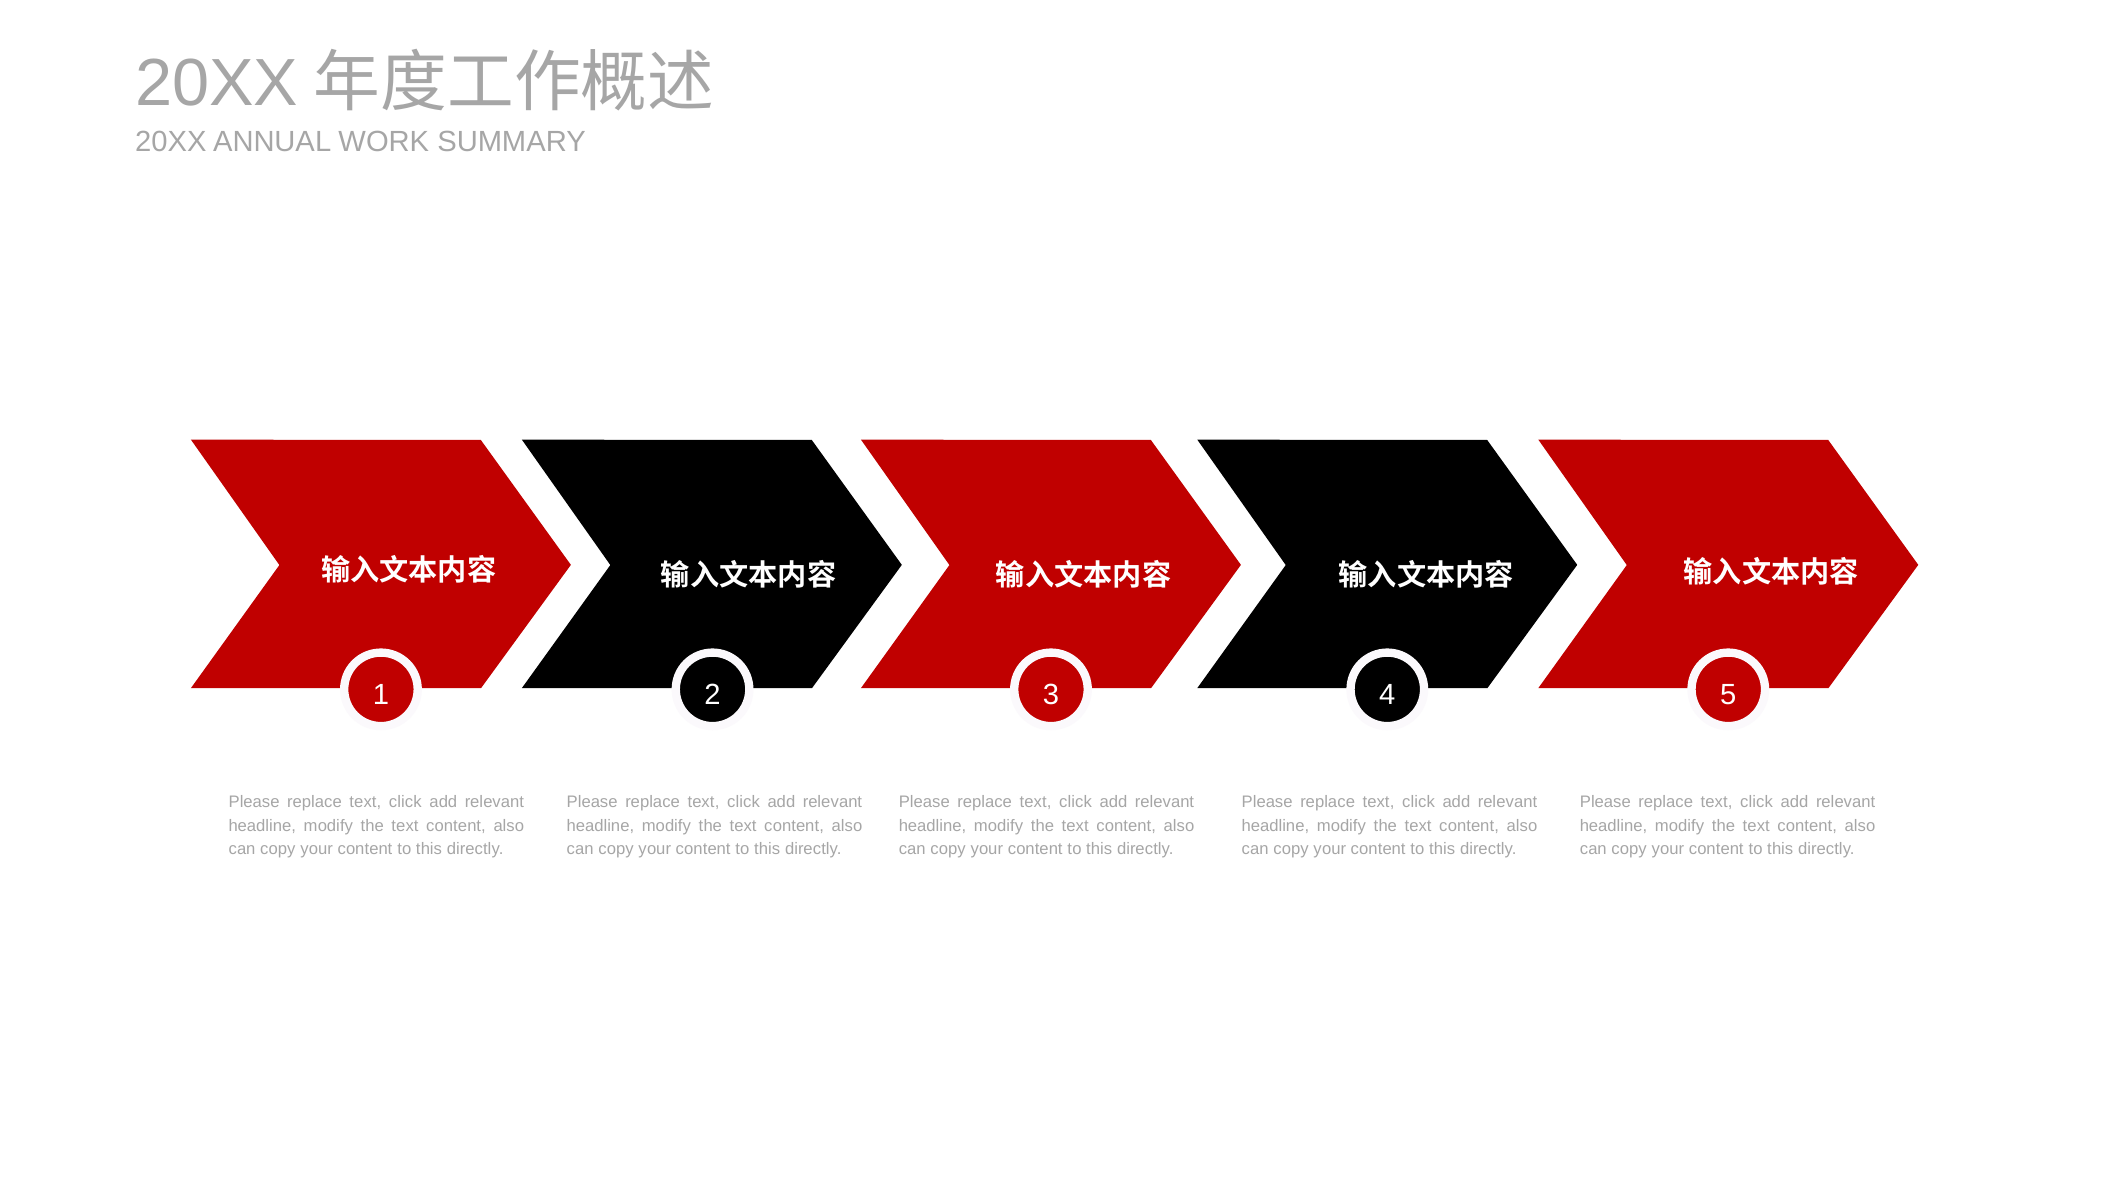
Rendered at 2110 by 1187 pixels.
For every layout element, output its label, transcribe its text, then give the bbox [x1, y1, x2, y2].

text_box Please replace text, click add relevant headline, modify the text content, also can copy your content to this directly. [898, 786, 1195, 859]
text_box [1197, 439, 1538, 689]
text_box Please replace text, click add relevant headline, modify the text content, also can copy your content to this directly. [566, 786, 863, 859]
text_box Please replace text, click add relevant headline, modify the text content, also can copy your content to this directly. [1579, 786, 1876, 859]
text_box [1538, 439, 1919, 689]
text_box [675, 652, 750, 727]
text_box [1350, 652, 1425, 727]
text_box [1014, 652, 1088, 727]
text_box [521, 439, 860, 689]
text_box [1691, 652, 1766, 727]
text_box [344, 652, 418, 727]
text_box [860, 439, 1197, 689]
text_box Please replace text, click add relevant headline, modify the text content, also can copy your content to this directly. [228, 786, 525, 859]
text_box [190, 439, 521, 689]
text_box 20XX年度工作概述 [135, 38, 783, 119]
text_box 20XX ANNUAL WORK SUMMARY [135, 122, 596, 158]
text_box Please replace text, click add relevant headline, modify the text content, also can copy your content to this directly. [1241, 786, 1538, 859]
